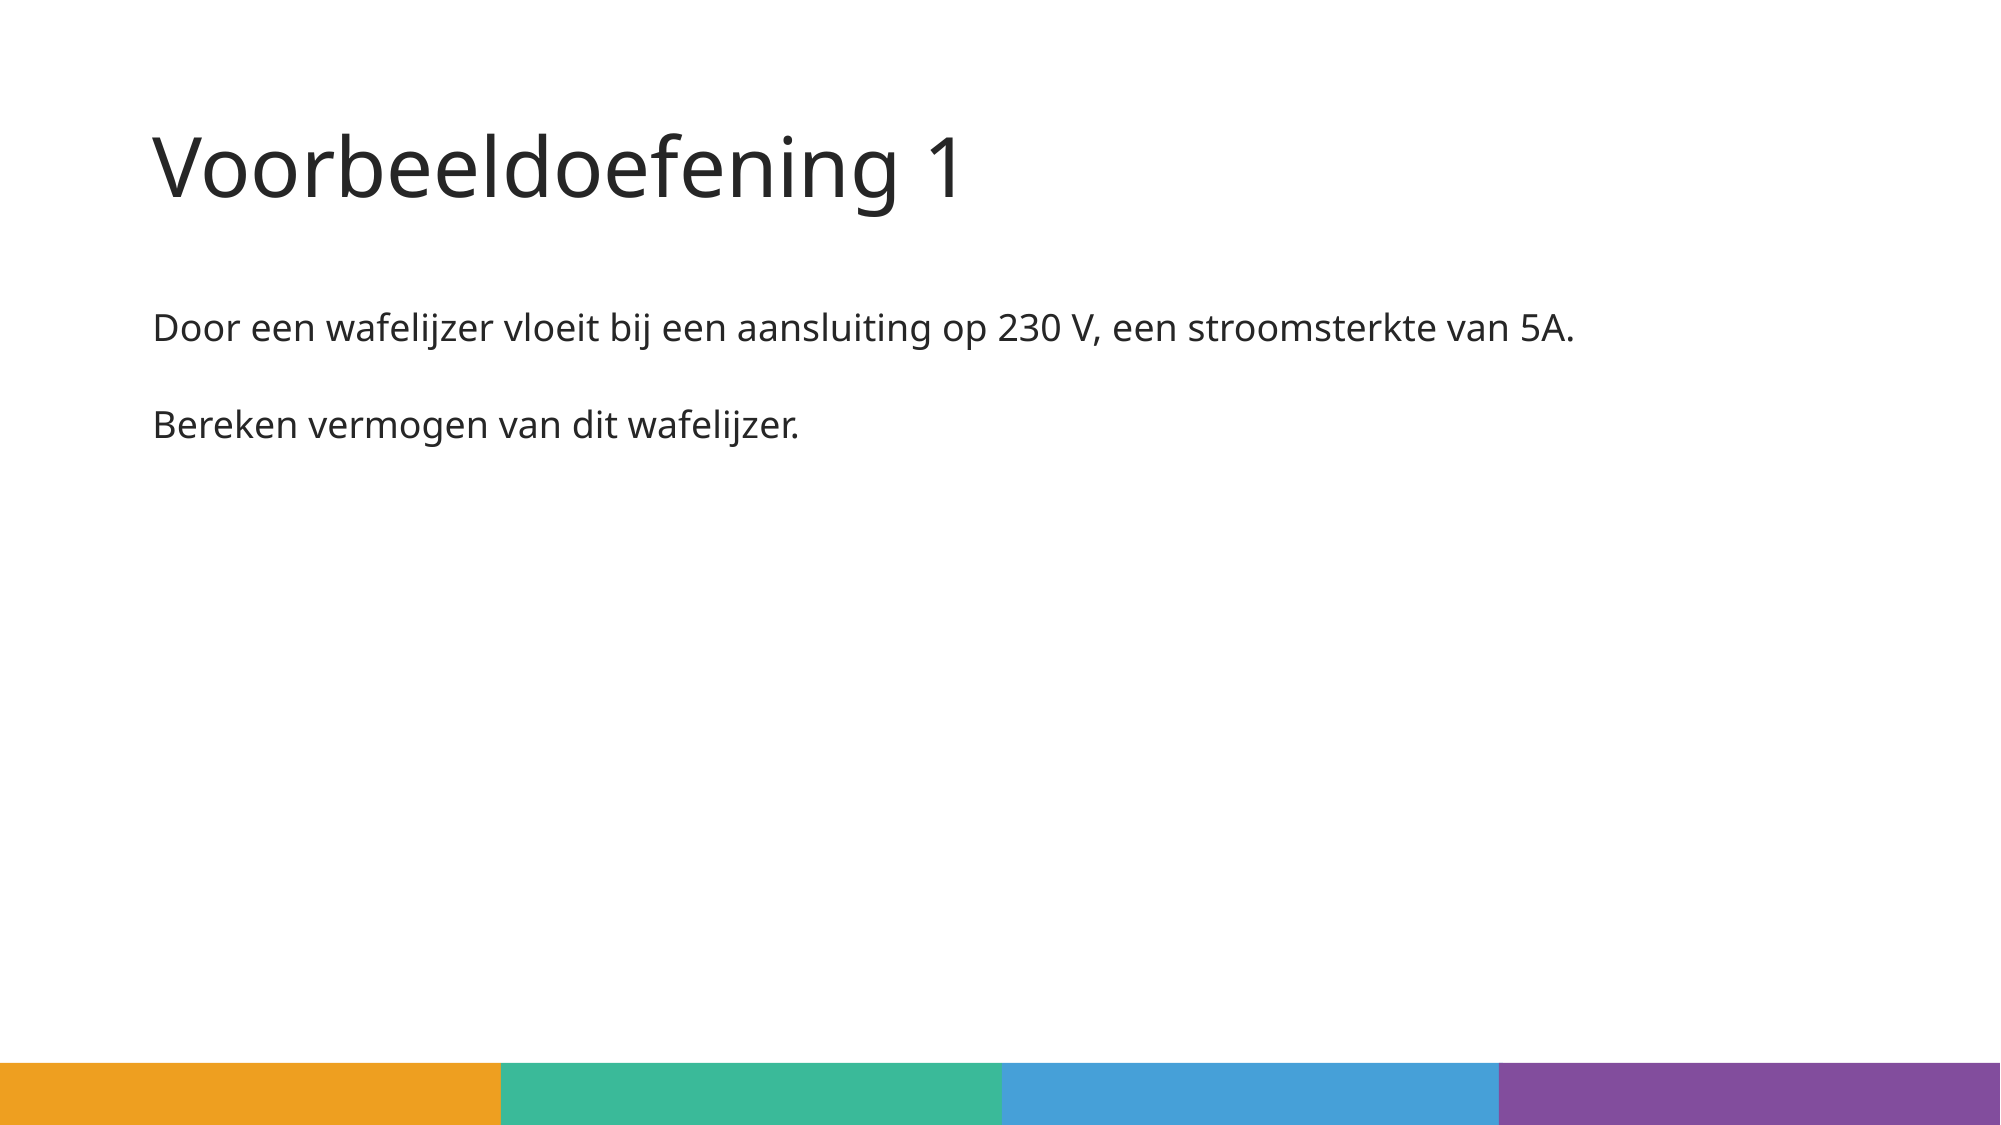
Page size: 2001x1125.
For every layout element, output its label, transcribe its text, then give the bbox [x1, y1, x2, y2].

list Door een wafelijzer vloeit bij een aansluiting op 230 V, een stroomsterkte van 5A. Bereken vermogen van dit wafelijzer. [137, 274, 1885, 958]
title Voorbeeldoefening 1 [137, 91, 1275, 250]
